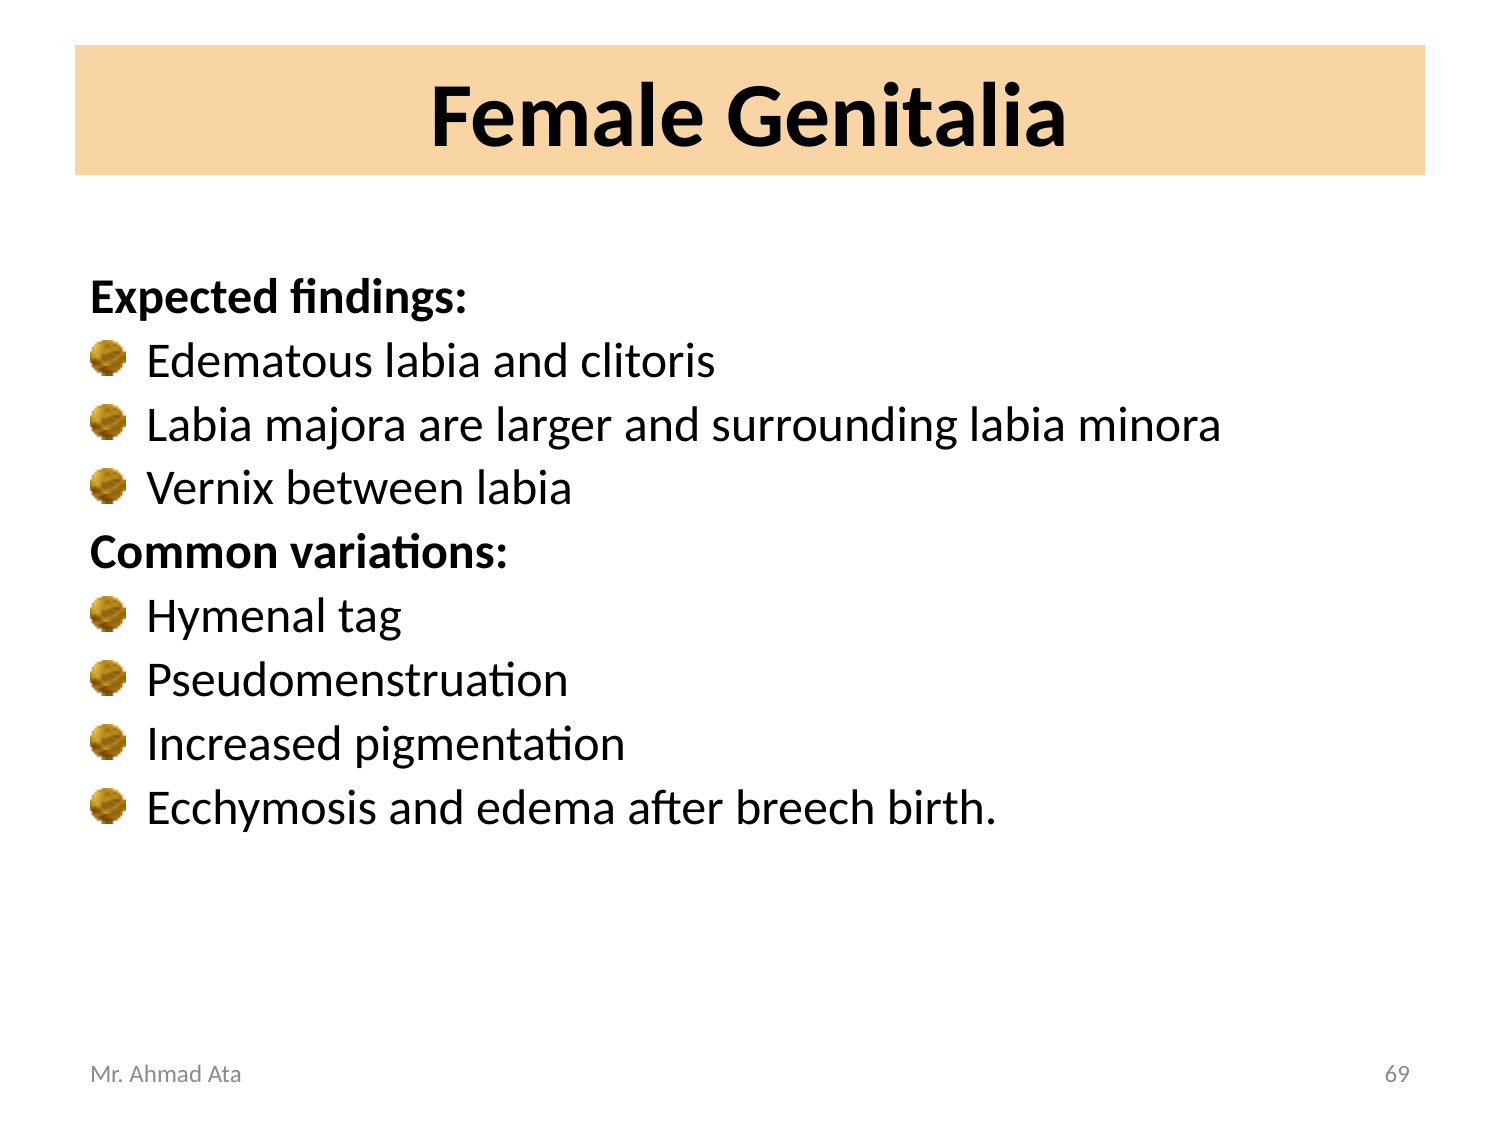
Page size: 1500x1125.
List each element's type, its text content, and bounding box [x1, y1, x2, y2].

slide_number Mr. Ahmad Ata [75, 1042, 425, 1103]
picture [90, 596, 126, 632]
picture [90, 724, 126, 760]
list Expected findings: Edematous labia and clitoris Labia majora are larger and surrounding labia minora Vernix between labia Common variations: Hymenal tag Pseudomenstruation Increased pigmentation Ecchymosis and edema after breech birth. [75, 262, 1425, 1005]
picture [90, 788, 126, 824]
picture [90, 660, 126, 696]
slide_number 69 [1074, 1042, 1425, 1103]
picture [90, 468, 126, 504]
title Female Genitalia [75, 45, 1425, 175]
picture [90, 340, 126, 376]
picture [90, 404, 126, 440]
